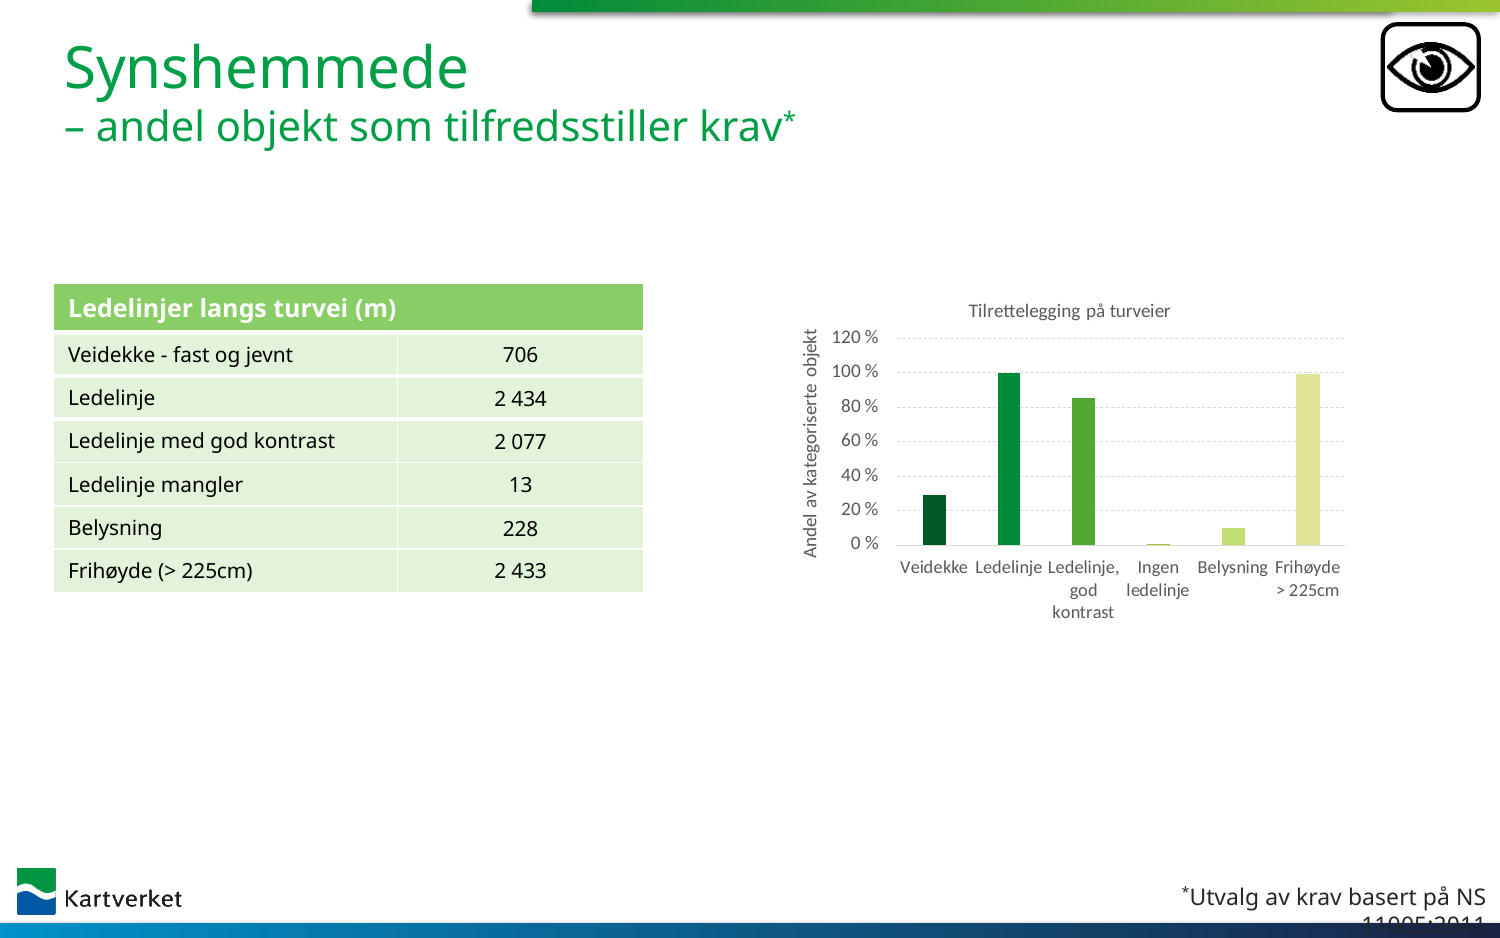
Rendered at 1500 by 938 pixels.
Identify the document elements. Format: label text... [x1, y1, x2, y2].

table_cell Frihøyde (> 225cm) [54, 550, 397, 592]
text_box Synshemmede – andel objekt som tilfredsstiller krav* [49, 24, 1431, 158]
table_cell Belysning [54, 507, 397, 548]
table_cell 2 077 [398, 421, 643, 462]
table_cell 13 [398, 463, 643, 505]
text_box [1382, 24, 1480, 111]
picture [791, 291, 1348, 630]
table_cell Ledelinje [54, 378, 397, 417]
table_cell Ledelinje mangler [54, 463, 397, 505]
text_box *Utvalg av krav basert på NS 11005:2011 [1068, 873, 1500, 938]
table_cell Veidekke - fast og jevnt [54, 335, 397, 374]
table_cell 2 434 [398, 378, 643, 417]
table_cell 706 [398, 335, 643, 374]
table_cell 228 [398, 507, 643, 548]
table_cell Ledelinje med god kontrast [54, 421, 397, 462]
table_cell 2 433 [398, 550, 643, 592]
table_header Ledelinjer langs turvei (m) [54, 284, 643, 330]
